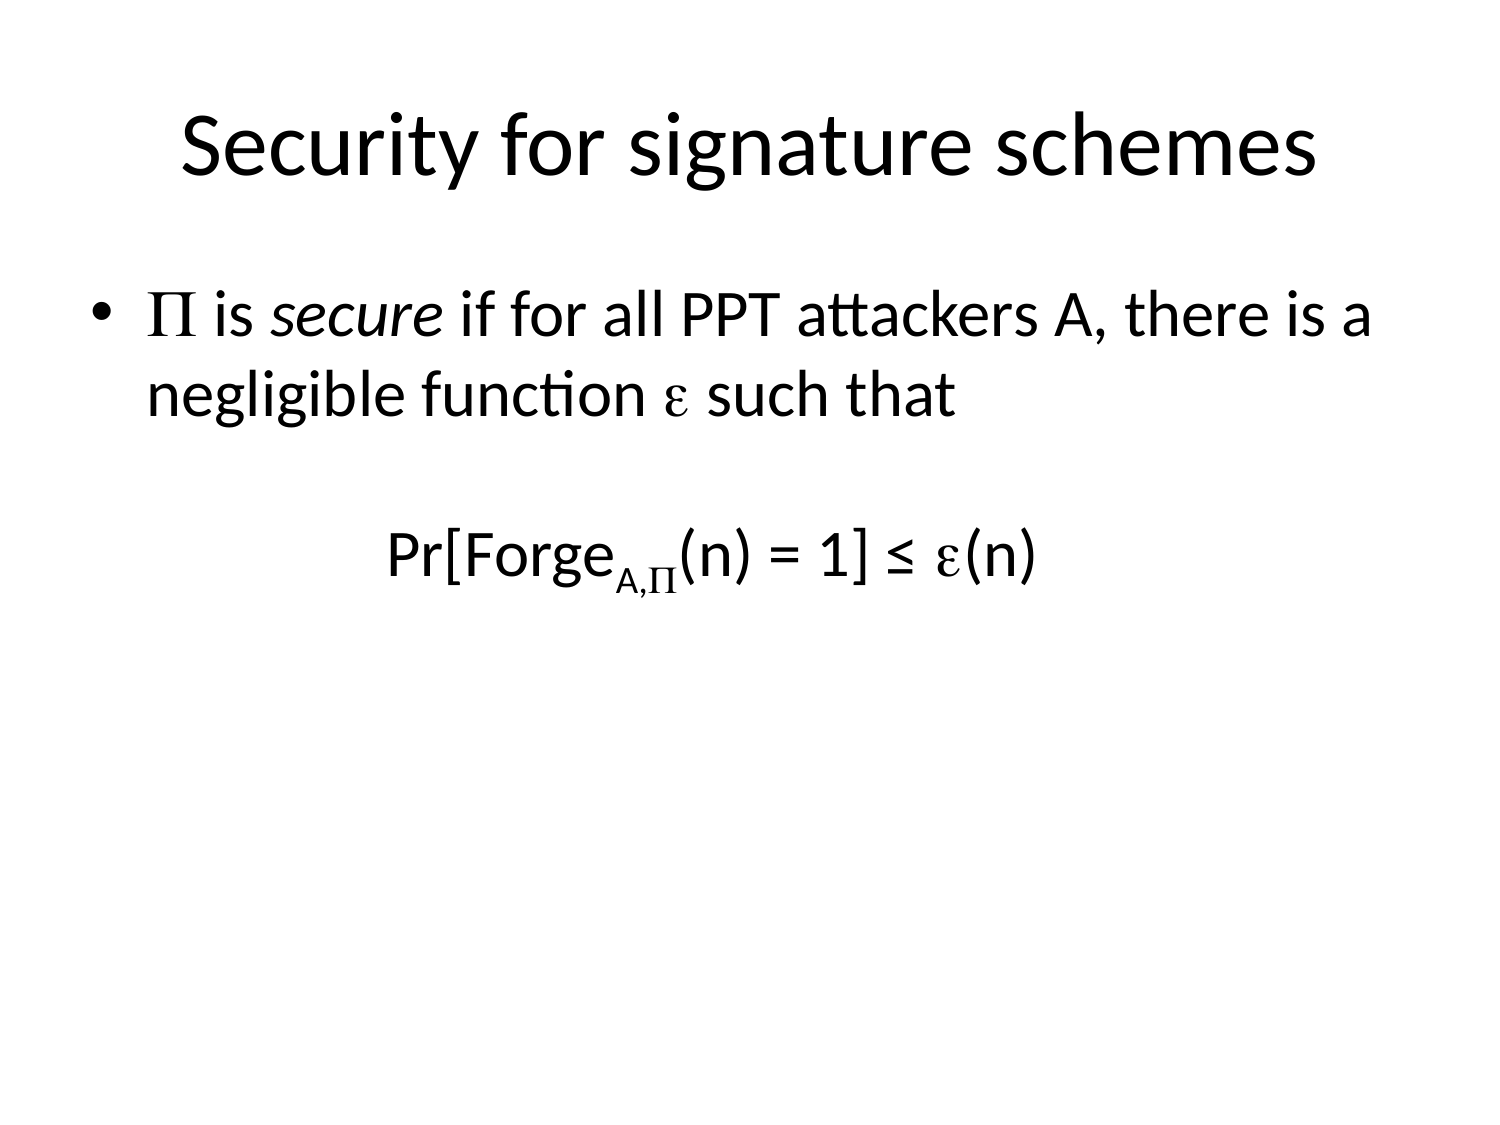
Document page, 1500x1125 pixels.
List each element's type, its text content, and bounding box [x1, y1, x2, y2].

title Security for signature schemes [75, 45, 1425, 233]
list  is secure if for all PPT attackers A, there is a negligible function  such that Pr[ForgeA,(n) = 1] ≤ (n) [75, 262, 1425, 1005]
